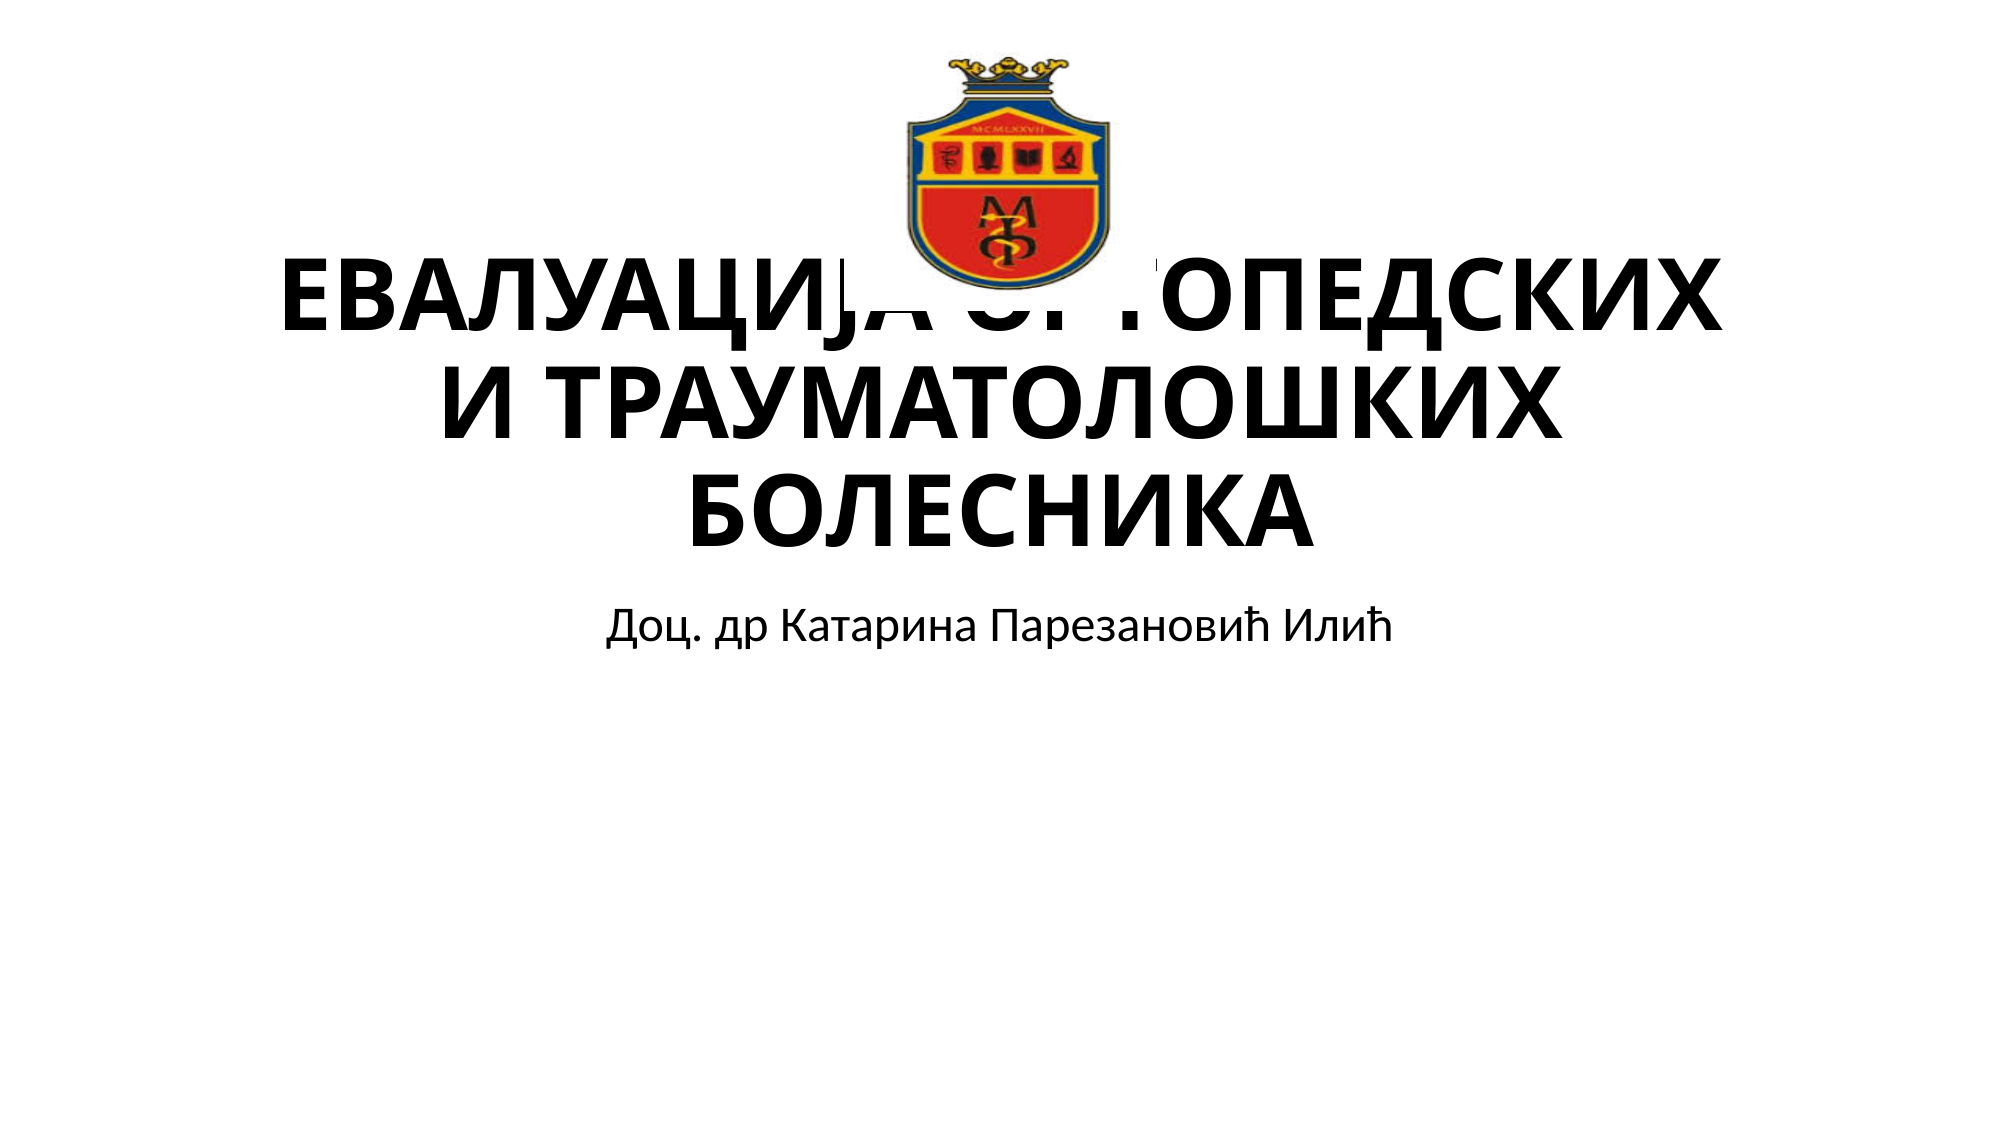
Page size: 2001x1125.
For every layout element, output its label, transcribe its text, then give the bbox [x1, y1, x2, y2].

subtitle Доц. др Катарина Парезановић Илић [249, 590, 1750, 863]
title ЕВАЛУАЦИЈА ОРТОПЕДСКИХ И ТРАУМАТОЛОШКИХ БОЛЕСНИКА [249, 184, 1750, 576]
picture [844, 34, 1156, 311]
